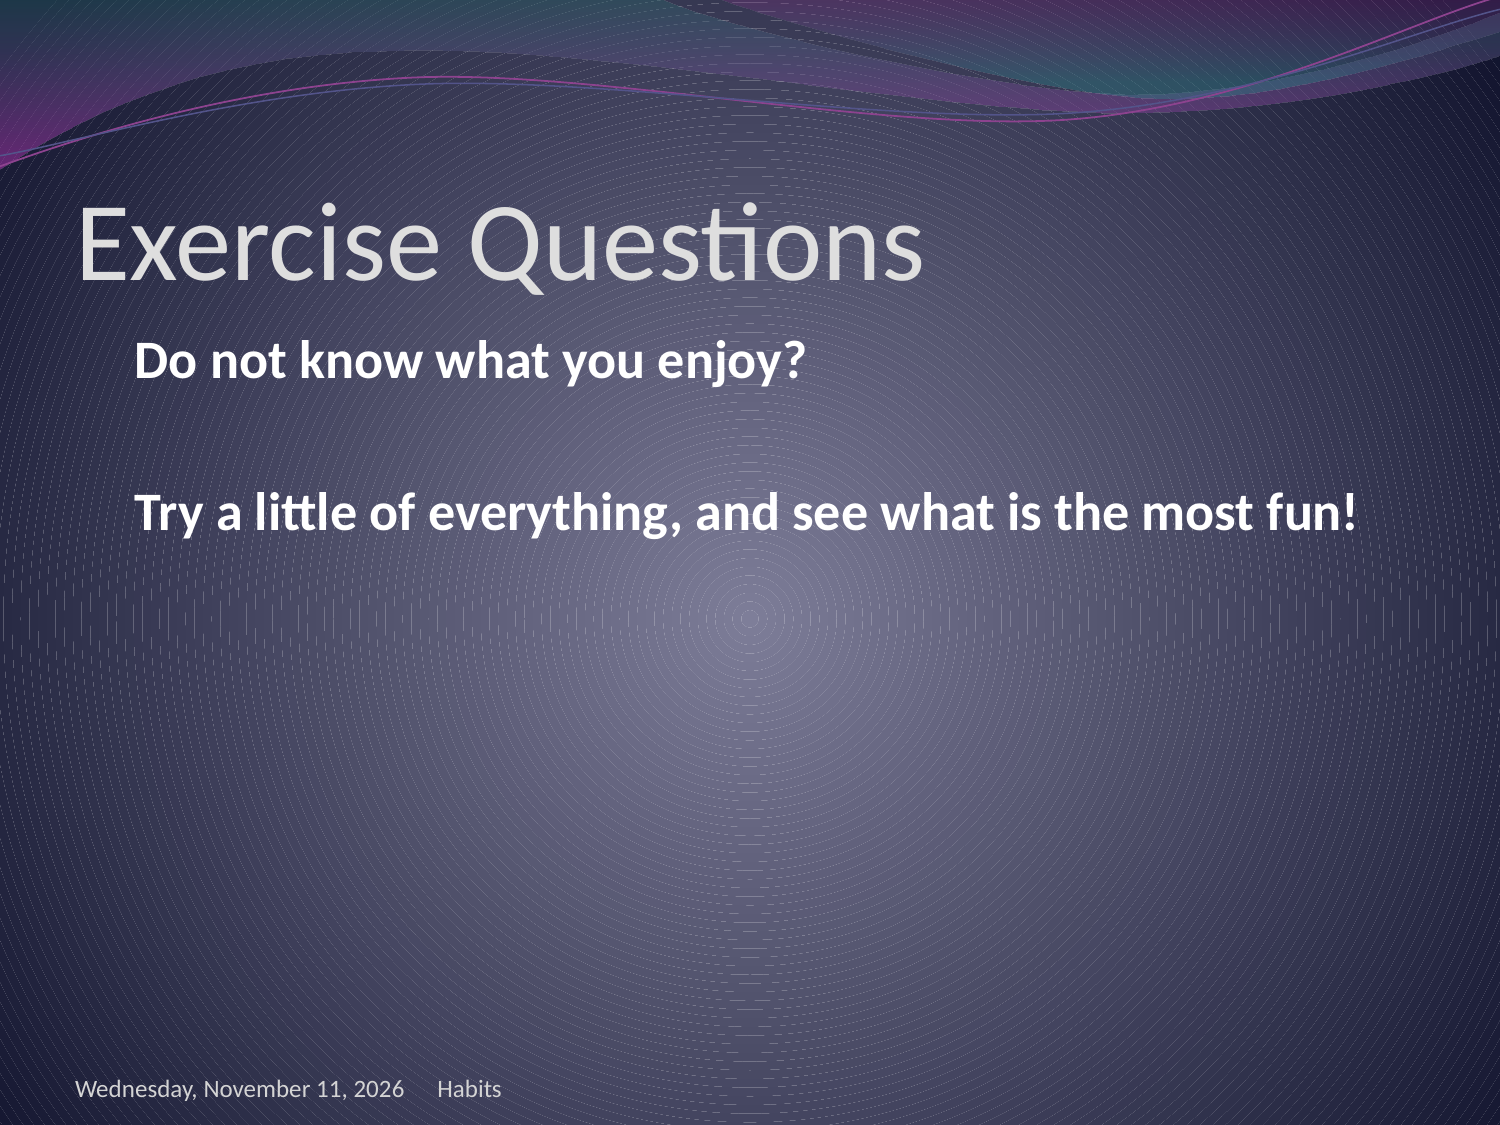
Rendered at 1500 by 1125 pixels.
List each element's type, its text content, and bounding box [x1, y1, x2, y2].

footer Habits [437, 1042, 988, 1103]
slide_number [75, 1042, 425, 1103]
list Do not know what you enjoy? Try a little of everything, and see what is the most fun! [75, 317, 1425, 1038]
title Exercise Questions [75, 115, 1425, 303]
